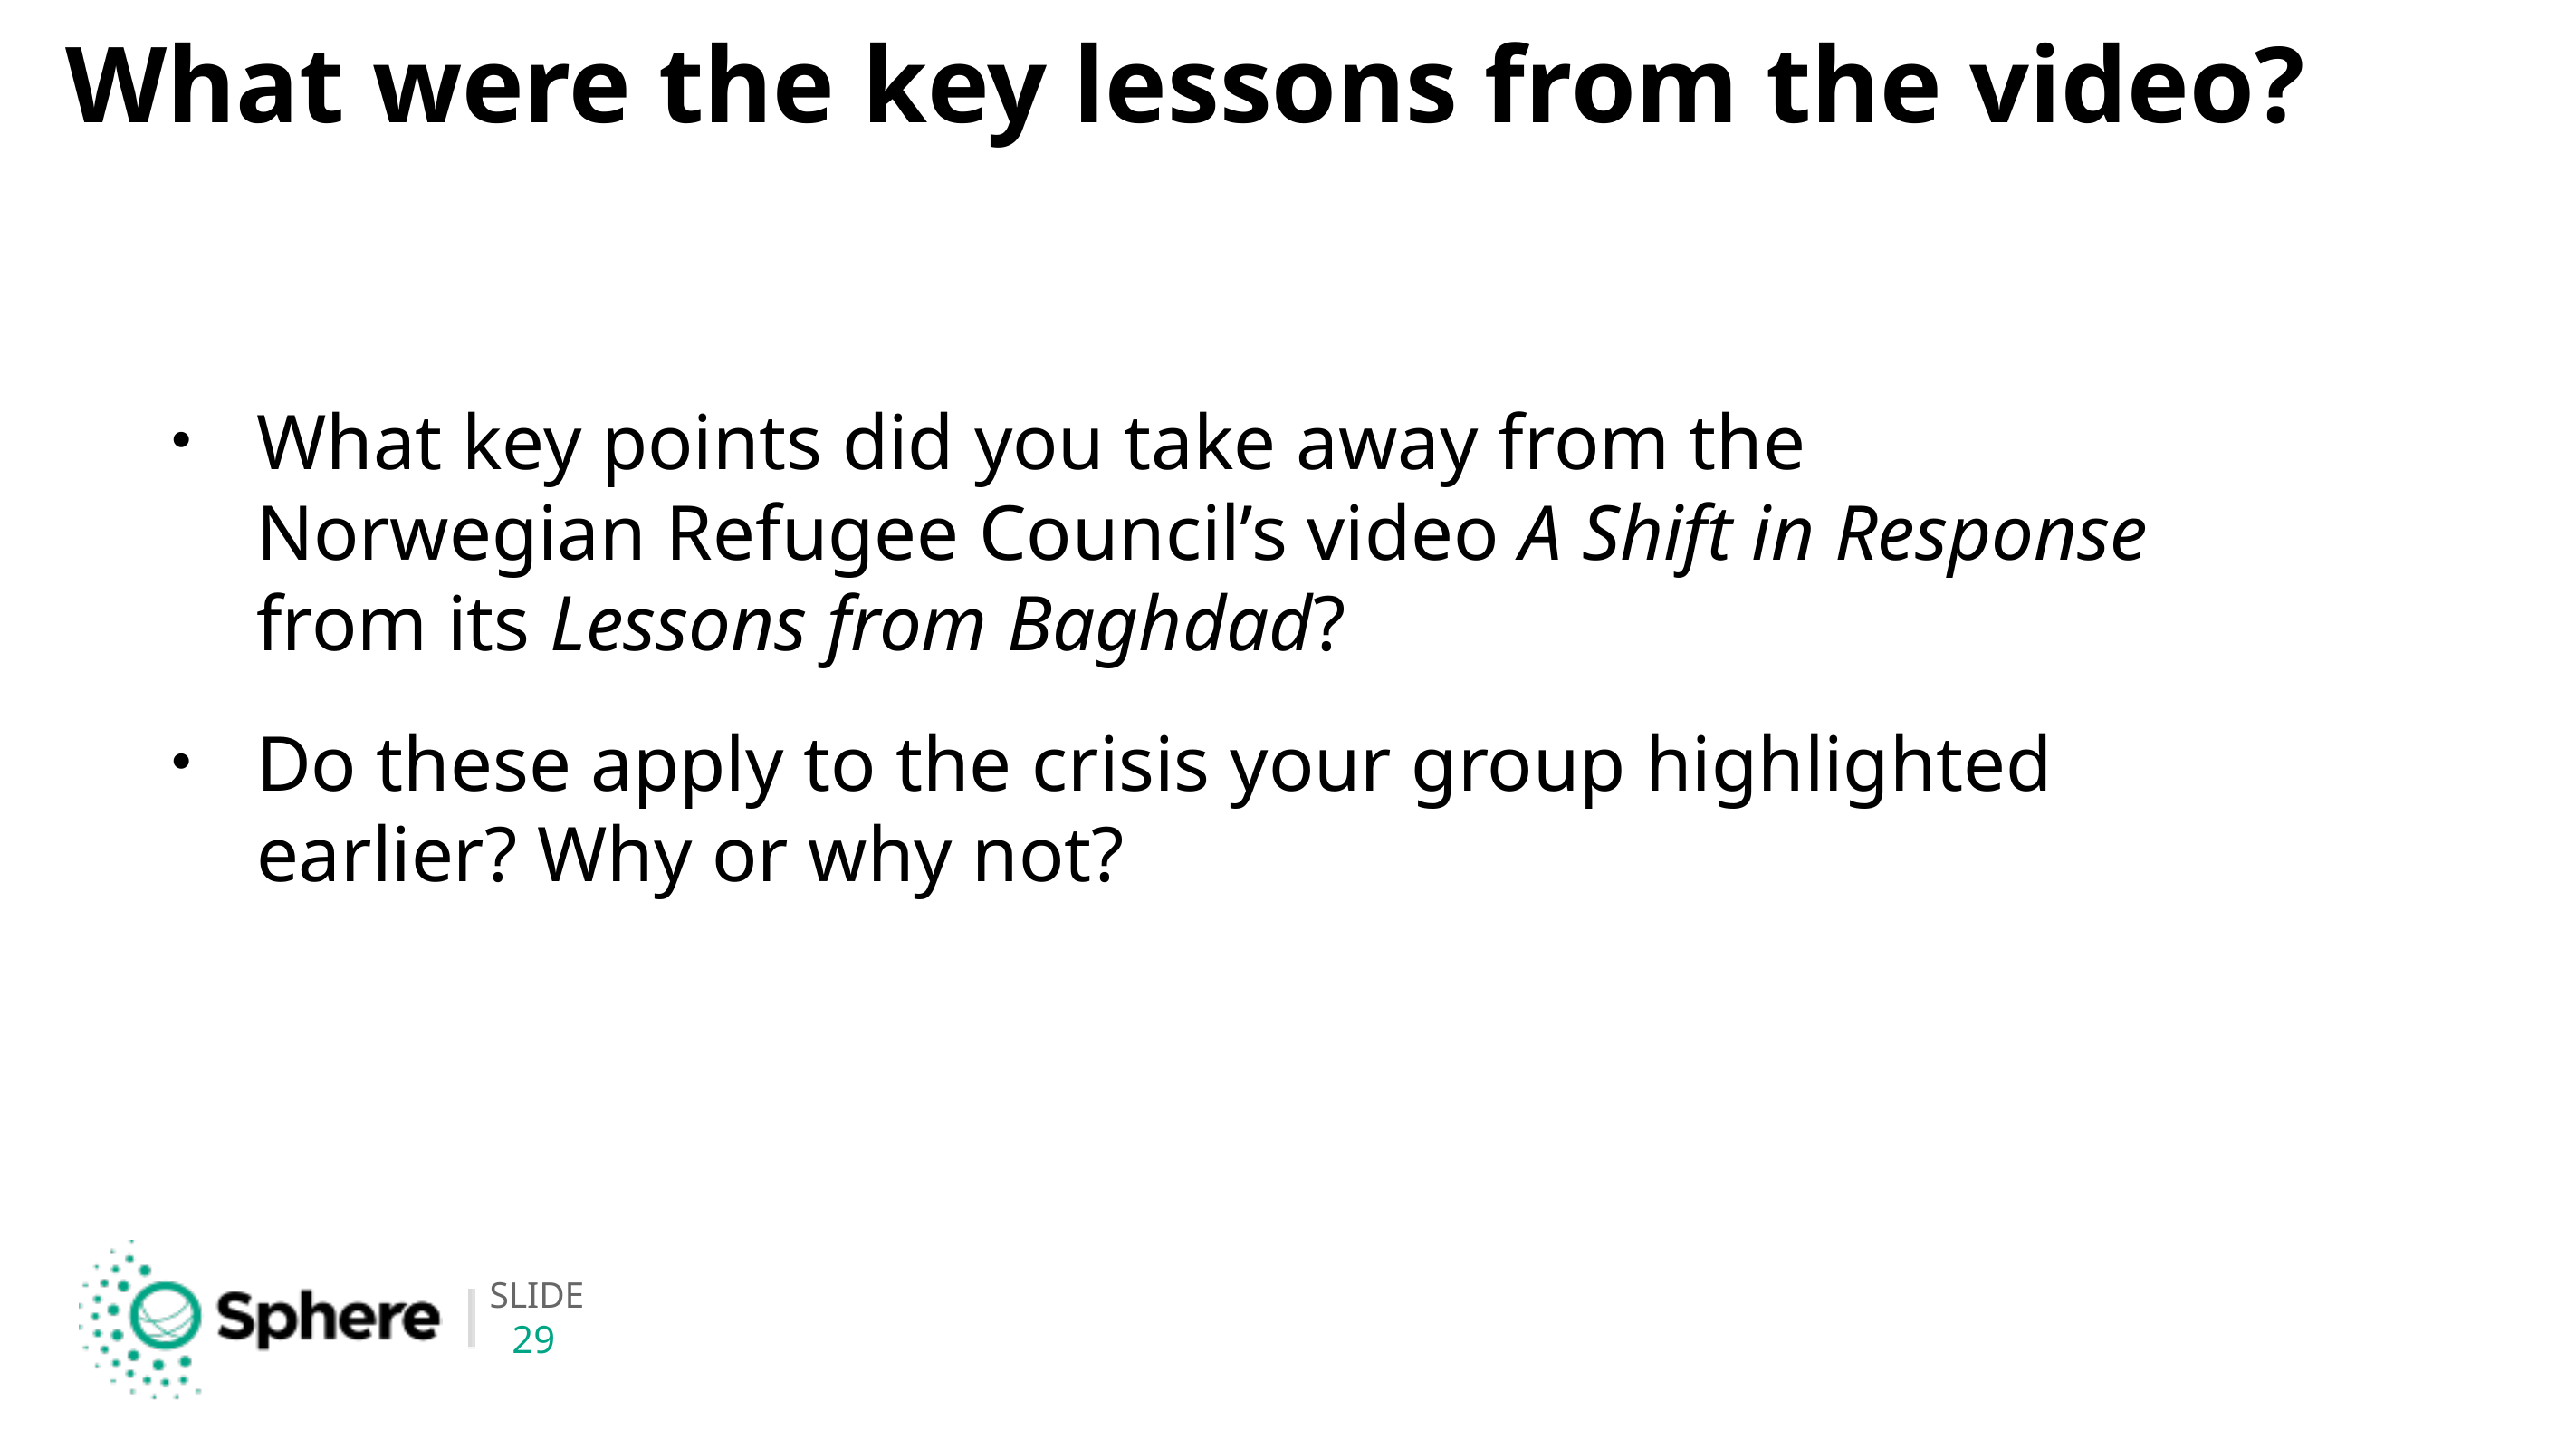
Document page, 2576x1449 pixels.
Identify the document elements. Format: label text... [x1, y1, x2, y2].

list What key points did you take away from the Norwegian Refugee Council’s video A Shift in Response from its Lessons from Baghdad? Do these apply to the crisis your group highlighted earlier? Why or why not? [163, 386, 2207, 1105]
picture [468, 1289, 479, 1349]
title What were the key lessons from the video? [57, 10, 2441, 179]
slide_number 29 [503, 1307, 568, 1369]
picture [79, 1240, 443, 1402]
